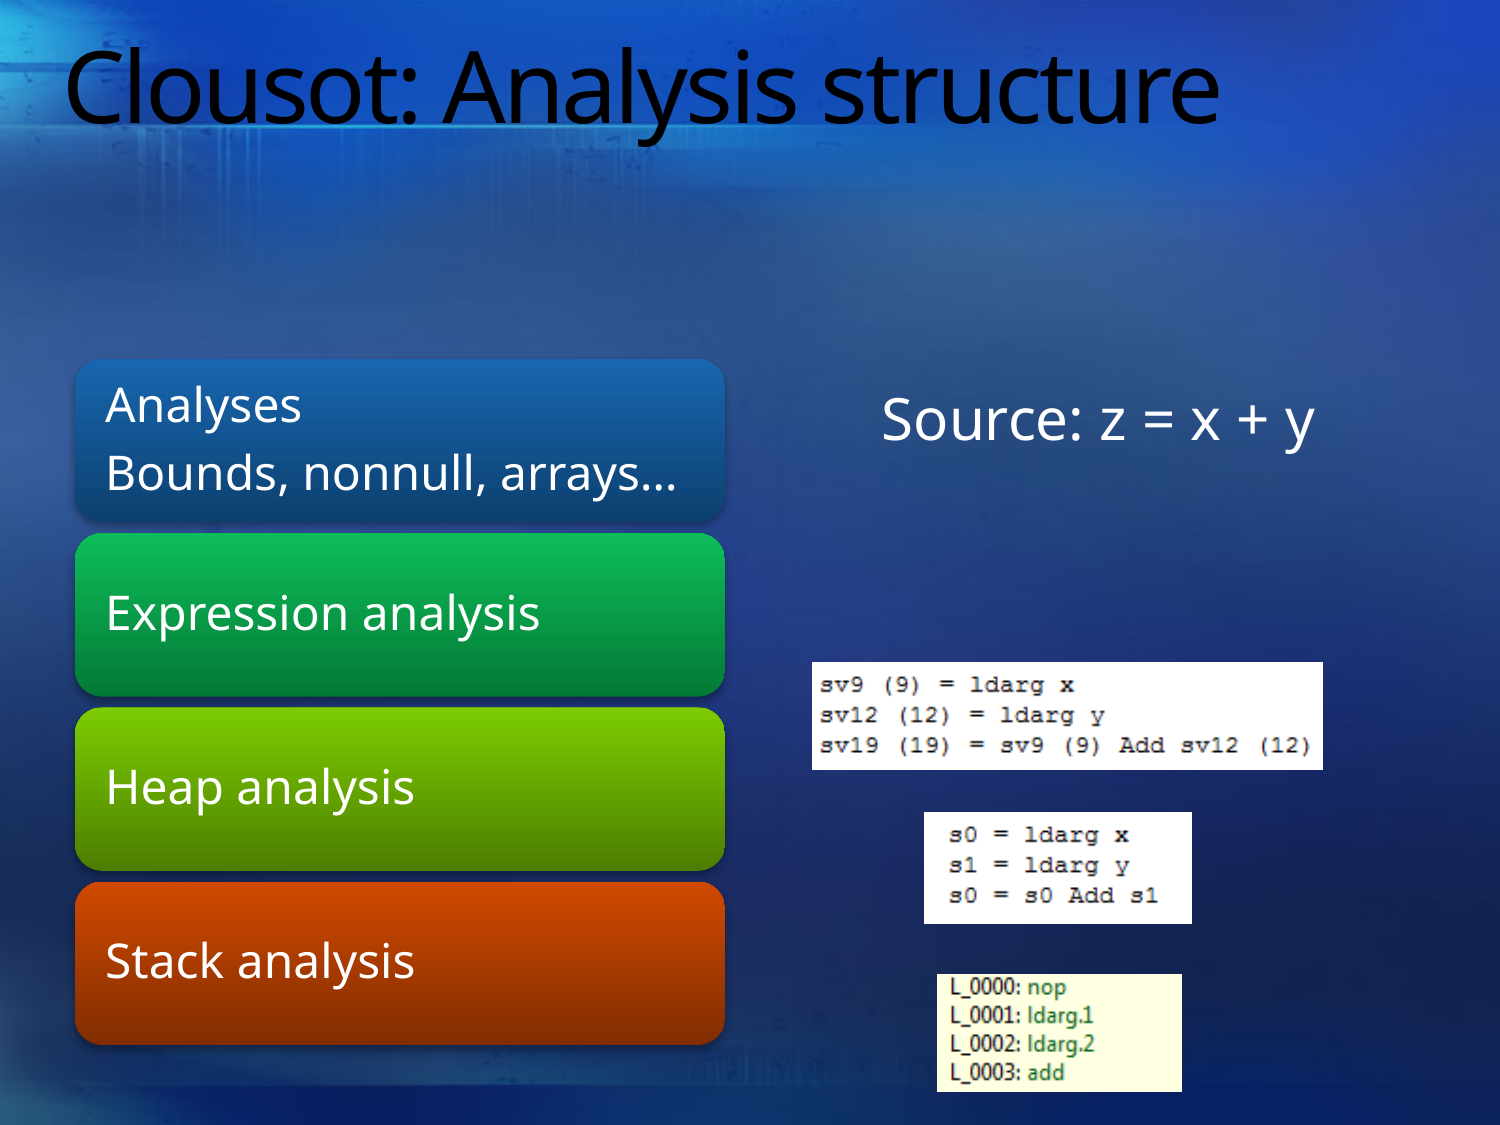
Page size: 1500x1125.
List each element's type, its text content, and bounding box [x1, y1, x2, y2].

picture [0, 0, 1500, 1125]
text_box Source: z = x + y [867, 375, 1331, 460]
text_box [74, 349, 726, 1055]
title Clousot: Analysis structure [62, 37, 1438, 147]
